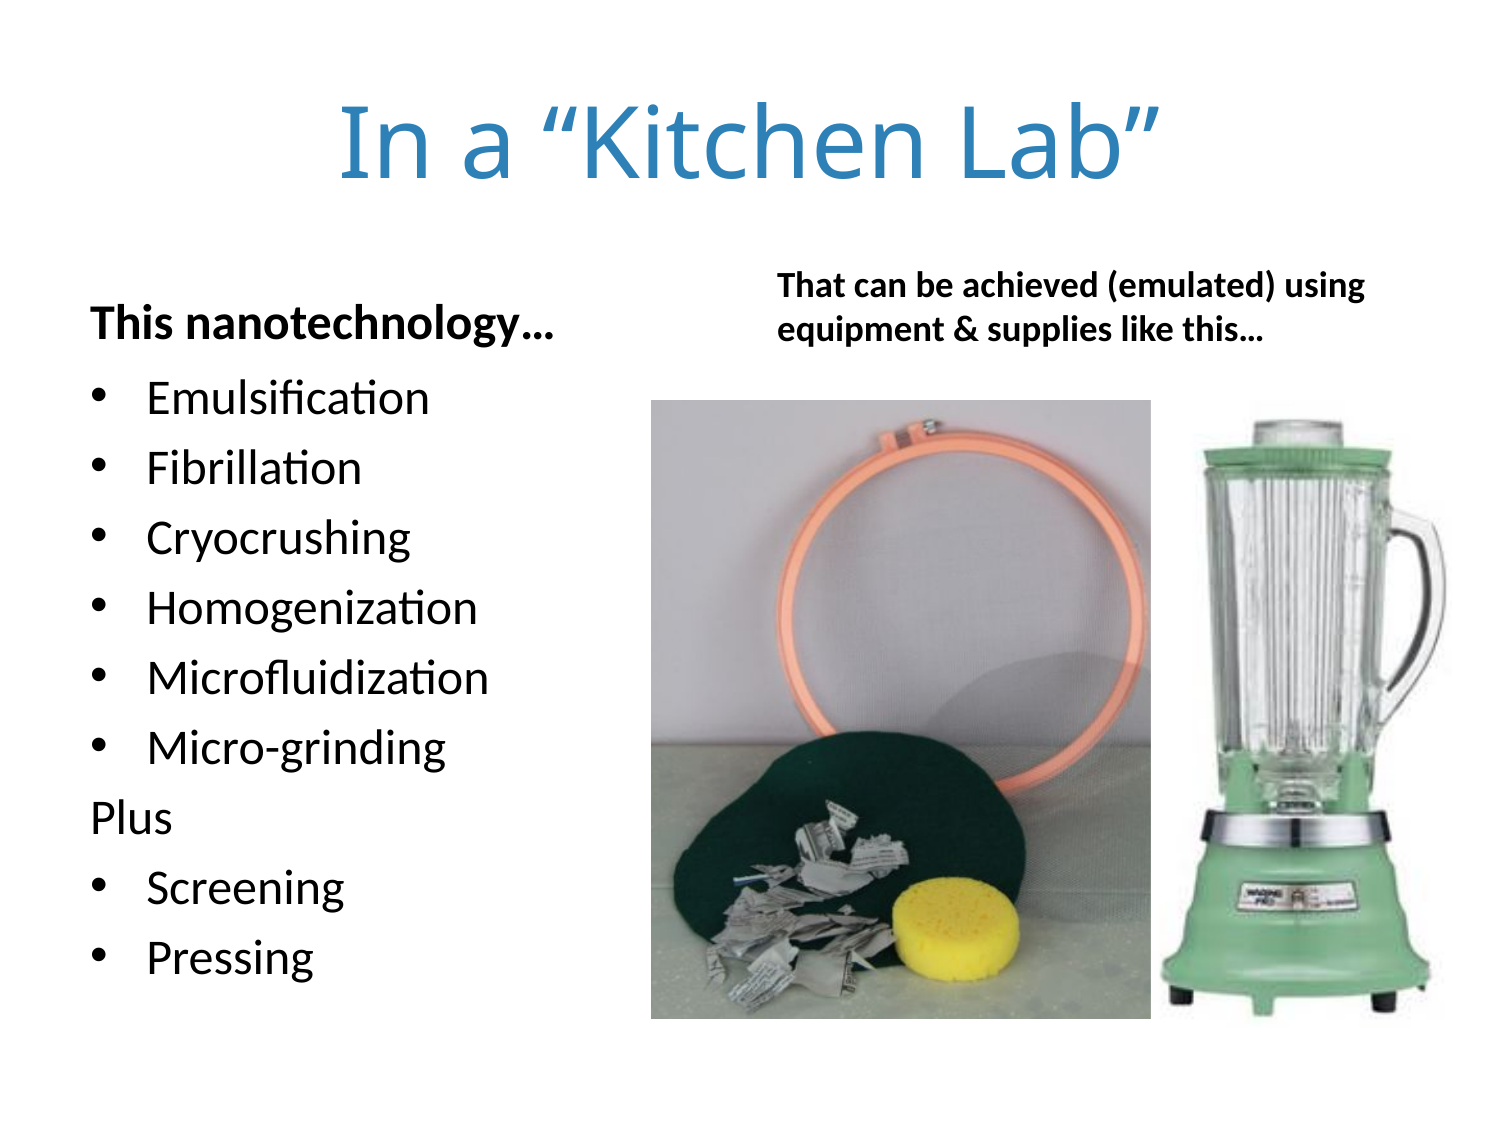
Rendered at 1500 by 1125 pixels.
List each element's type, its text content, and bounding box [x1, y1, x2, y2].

title In a “Kitchen Lab” [75, 45, 1425, 233]
list That can be achieved (emulated) using equipment & supplies like this… [761, 251, 1425, 357]
picture [650, 397, 1453, 1034]
list This nanotechnology… [75, 251, 738, 356]
list Emulsification Fibrillation Cryocrushing Homogenization Microfluidization Micro-grinding Plus Screening Pressing [75, 356, 738, 1005]
